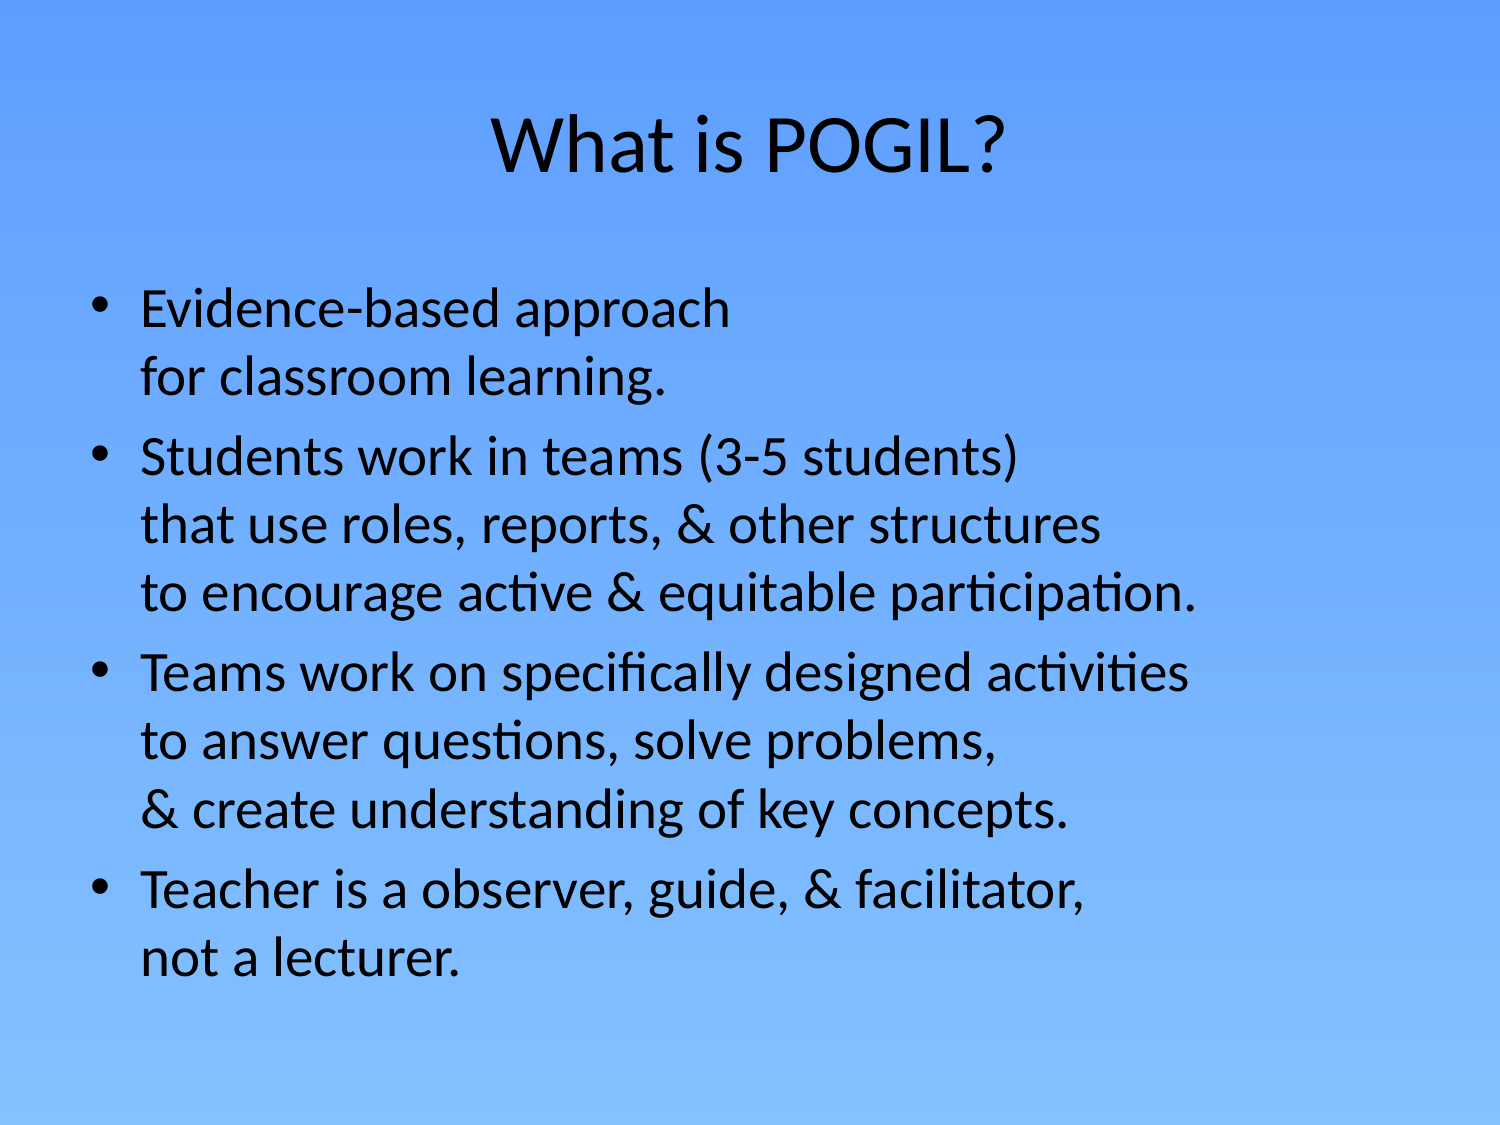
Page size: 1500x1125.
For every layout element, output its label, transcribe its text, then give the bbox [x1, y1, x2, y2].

list Evidence-based approach for classroom learning. Students work in teams (3-5 students) that use roles, reports, & other structures to encourage active & equitable participation. Teams work on specifically designed activities to answer questions, solve problems, & create understanding of key concepts. Teacher is a observer, guide, & facilitator, not a lecturer. [75, 262, 1425, 1005]
title What is POGIL? [75, 45, 1425, 233]
